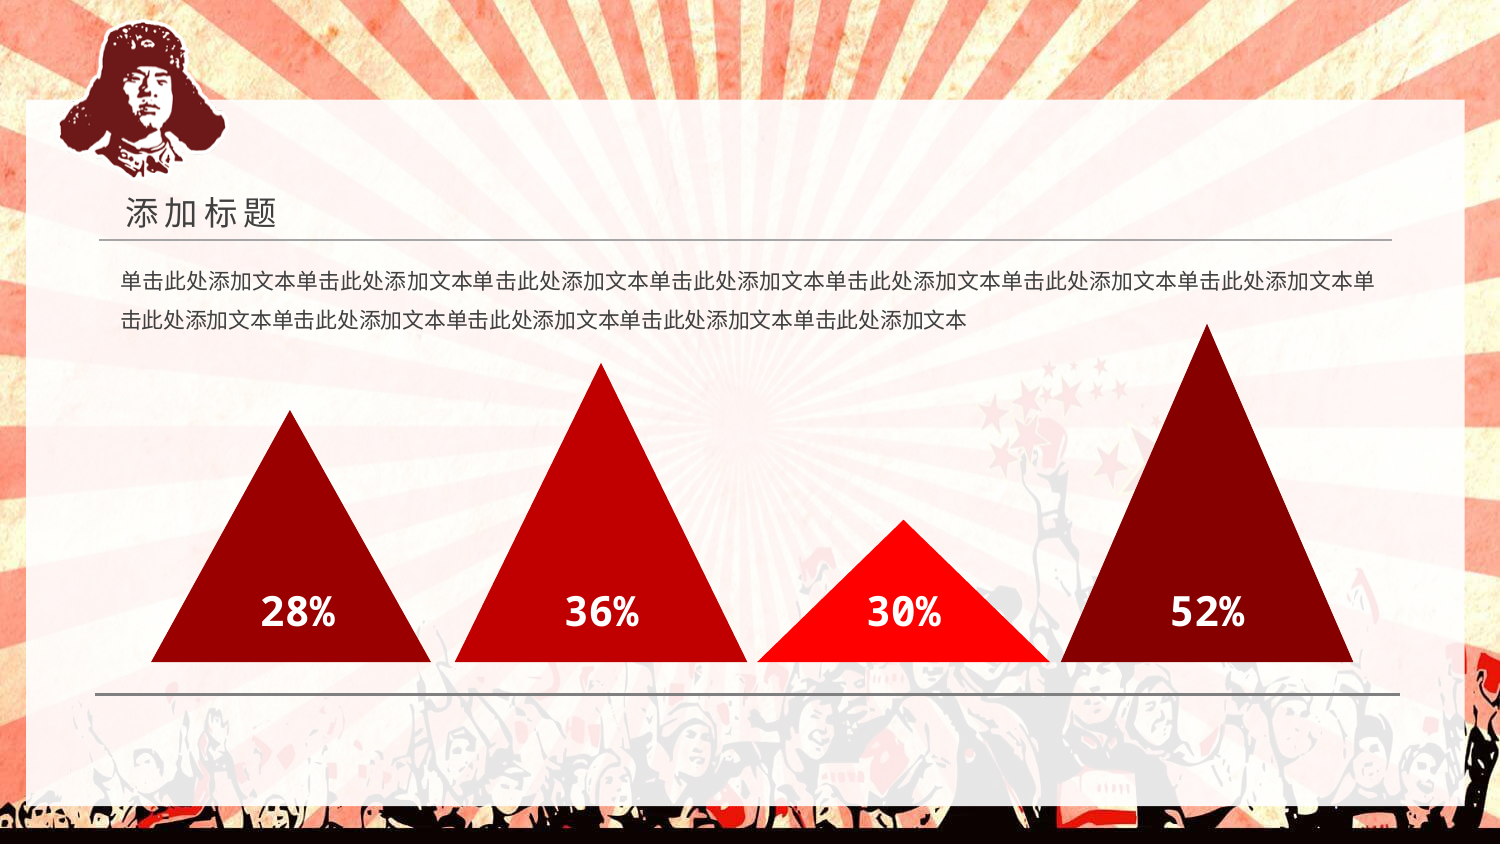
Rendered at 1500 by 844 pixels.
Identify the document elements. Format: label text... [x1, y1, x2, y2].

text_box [756, 519, 1050, 663]
text_box 单击此处添加文本单击此处添加文本单击此处添加文本单击此处添加文本单击此处添加文本单击此处添加文本单击此处添加文本单击此处添加文本单击此处添加文本单击此处添加文本单击此处添加文本单击此处添加文本 [105, 247, 1392, 341]
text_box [1060, 323, 1354, 663]
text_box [150, 409, 432, 663]
picture [0, 0, 1500, 844]
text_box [454, 362, 748, 663]
text_box 添加标题 [110, 184, 293, 240]
